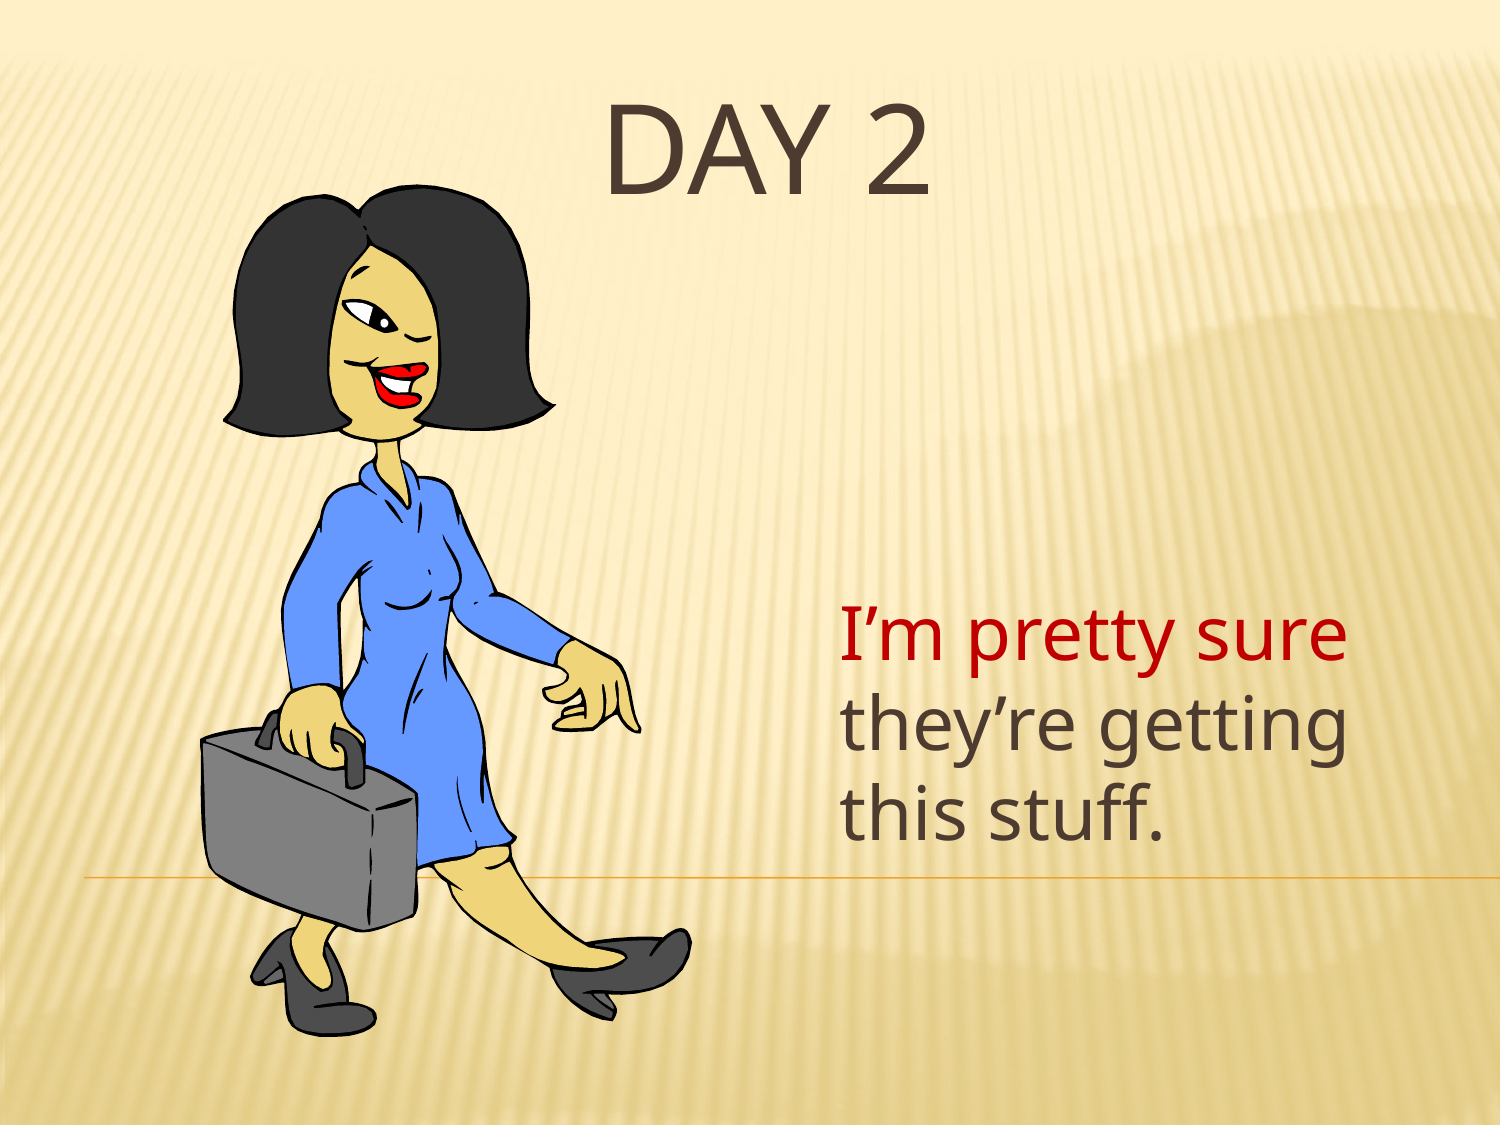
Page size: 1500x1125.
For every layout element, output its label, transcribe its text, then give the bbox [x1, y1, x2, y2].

picture [199, 162, 701, 1038]
subtitle I’m pretty sure they’re getting this stuff. [825, 337, 1463, 863]
title Day 2 [99, 62, 950, 304]
